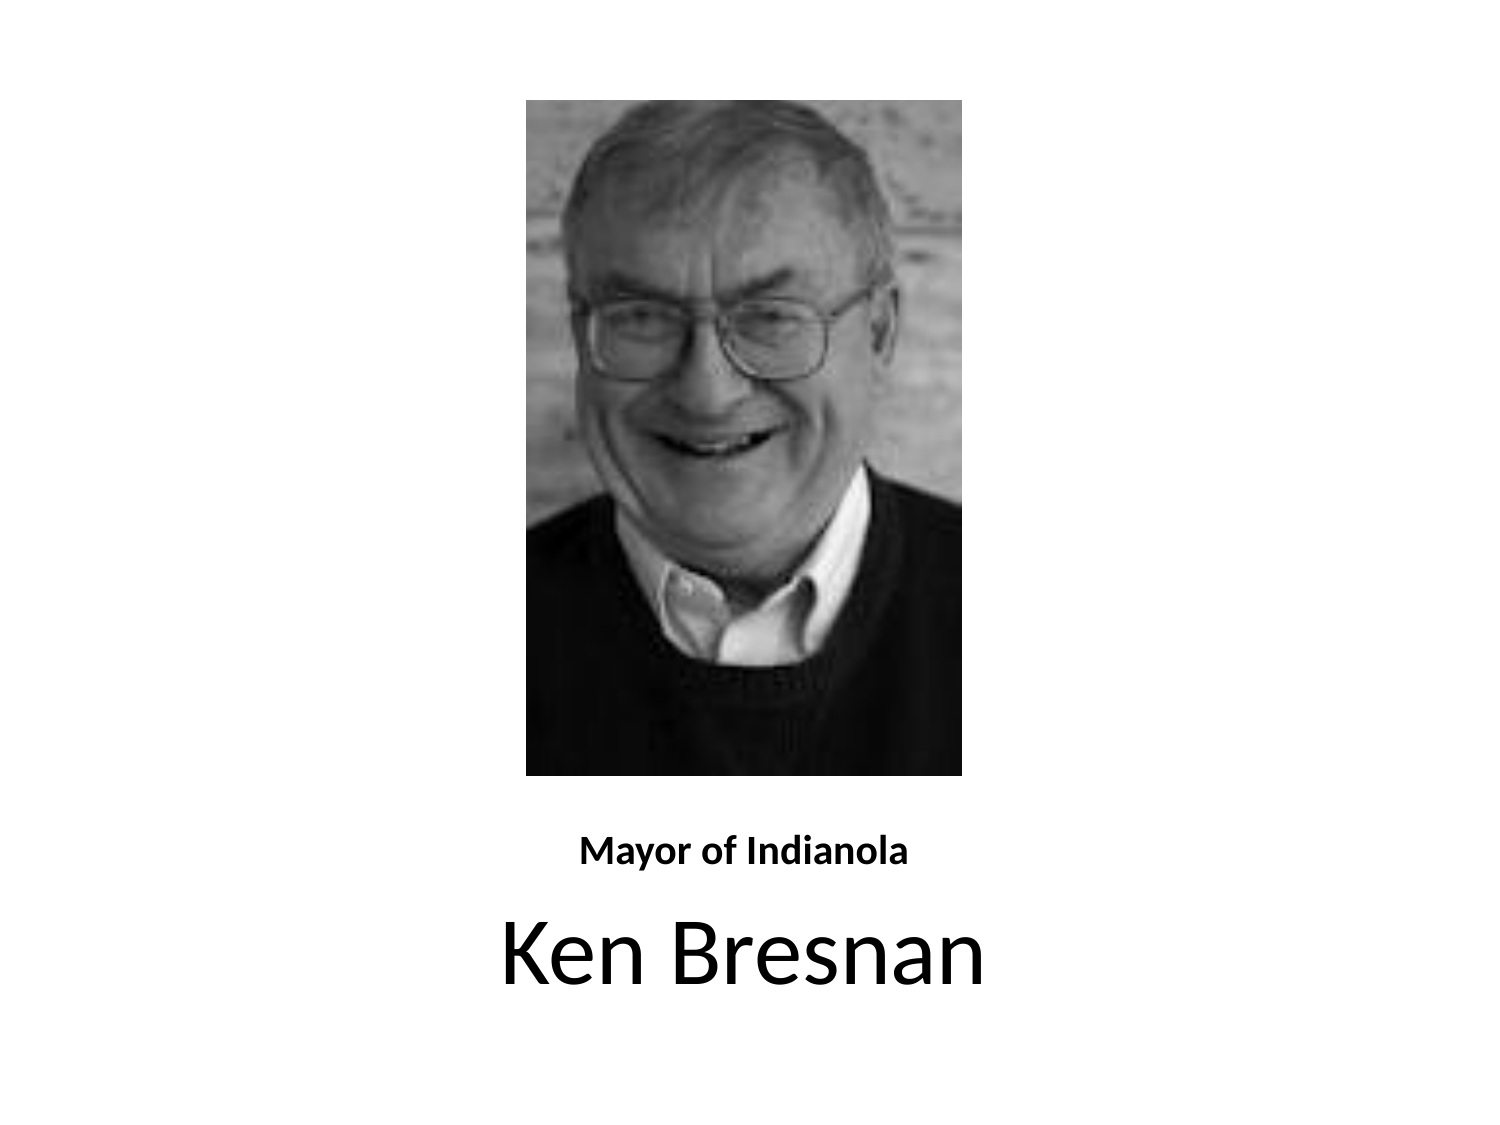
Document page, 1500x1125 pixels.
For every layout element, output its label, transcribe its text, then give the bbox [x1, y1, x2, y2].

title Mayor of Indianola [294, 787, 1194, 880]
picture [526, 100, 962, 776]
list Ken Bresnan [294, 880, 1194, 1013]
